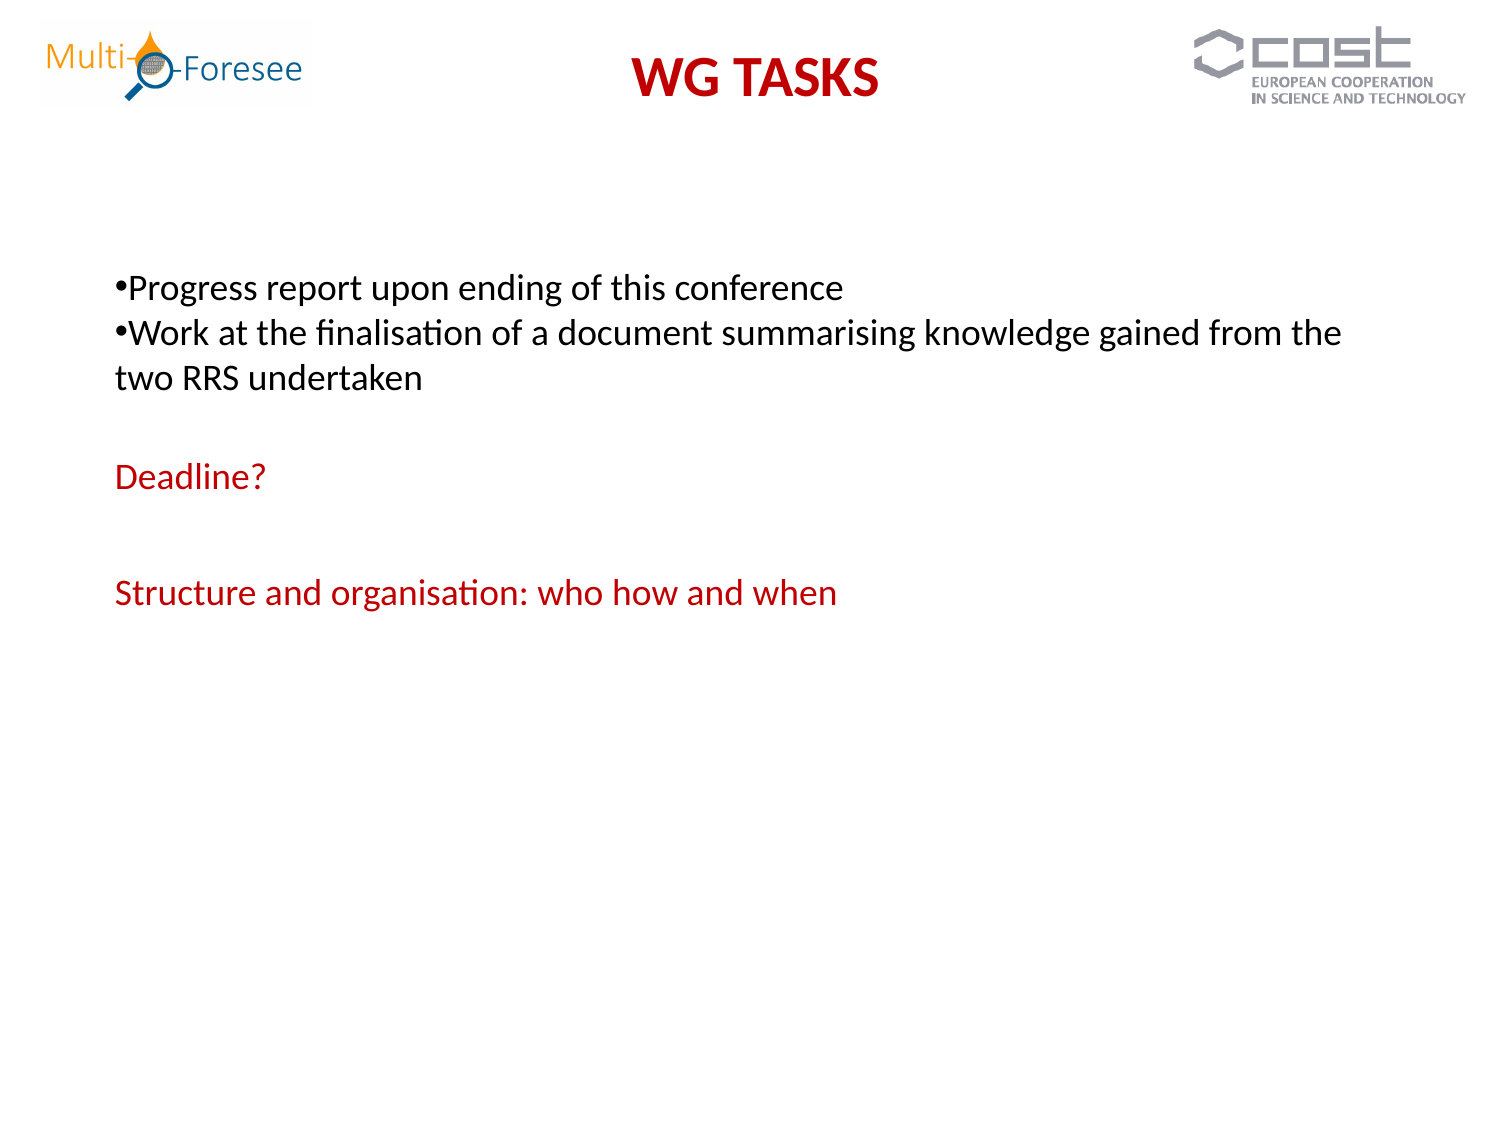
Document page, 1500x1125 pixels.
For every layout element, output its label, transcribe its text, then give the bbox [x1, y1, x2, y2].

picture [40, 18, 312, 108]
picture [1174, 18, 1474, 123]
text_box Deadline? [100, 444, 1400, 505]
text_box Structure and organisation: who how and when [100, 560, 1400, 621]
text_box WG TASKS [336, 30, 1169, 116]
text_box Progress report upon ending of this conference Work at the finalisation of a document summarising knowledge gained from the two RRS undertaken [100, 255, 1400, 405]
